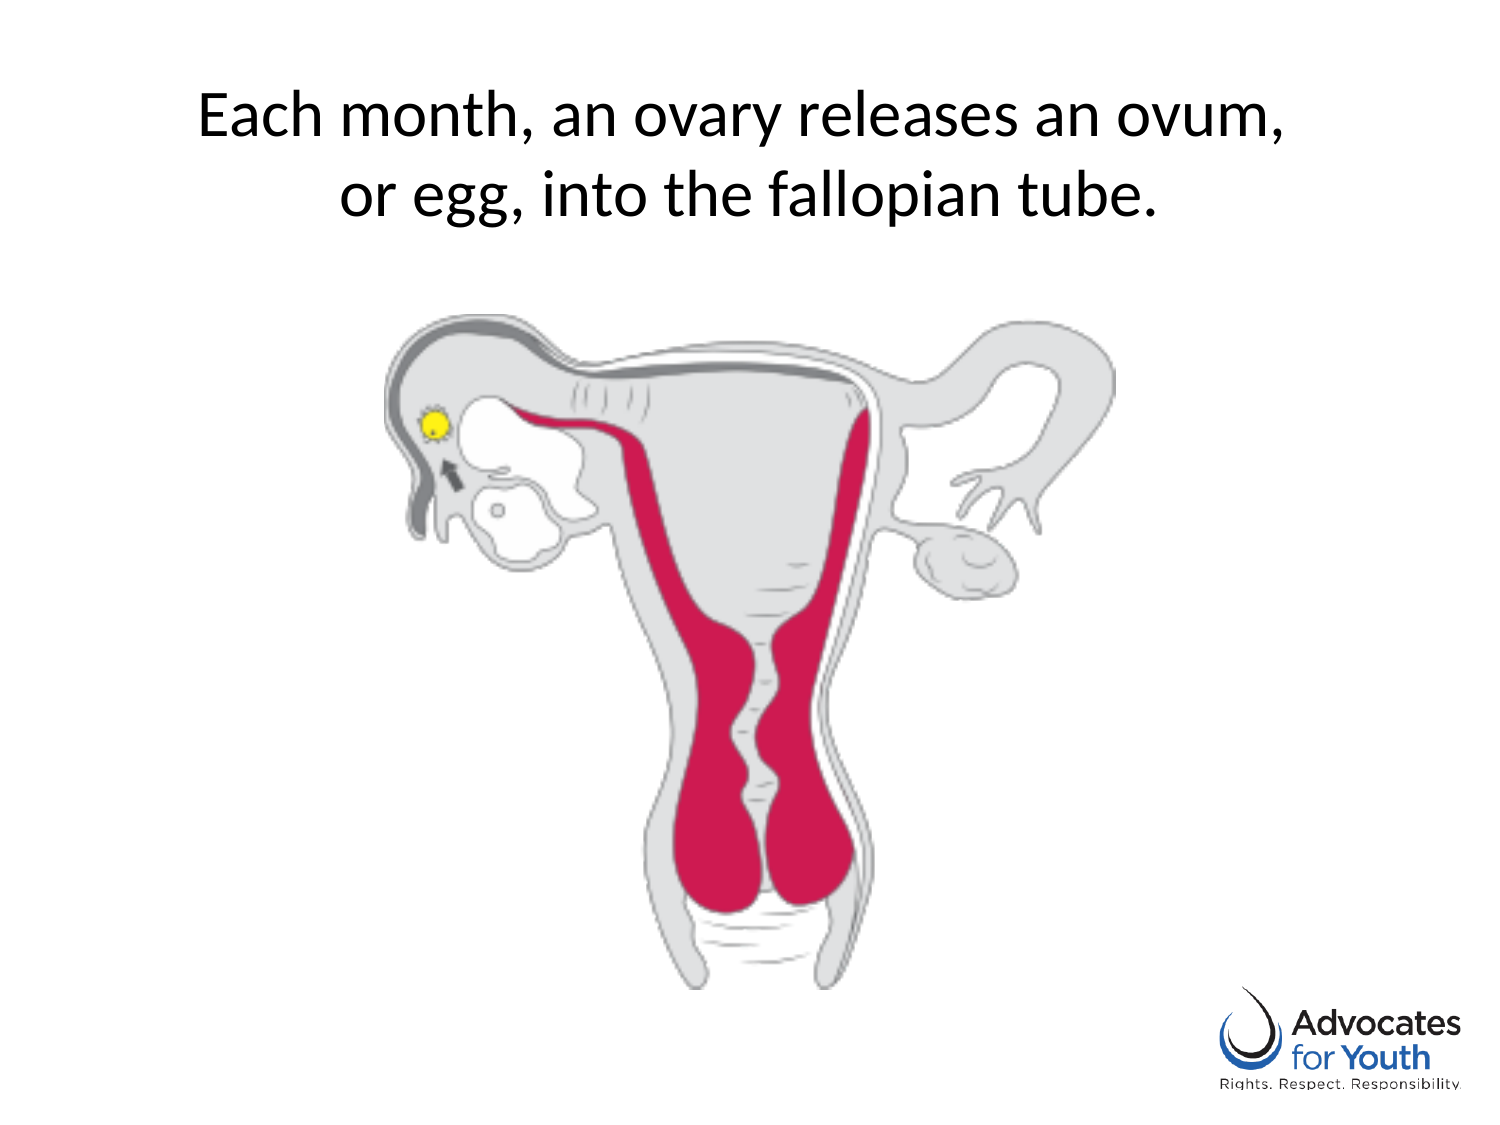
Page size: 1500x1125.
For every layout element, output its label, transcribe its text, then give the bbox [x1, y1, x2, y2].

title Each month, an ovary releases an ovum, or egg, into the fallopian tube. [75, 55, 1425, 244]
picture [383, 314, 1117, 990]
picture [1219, 986, 1461, 1090]
